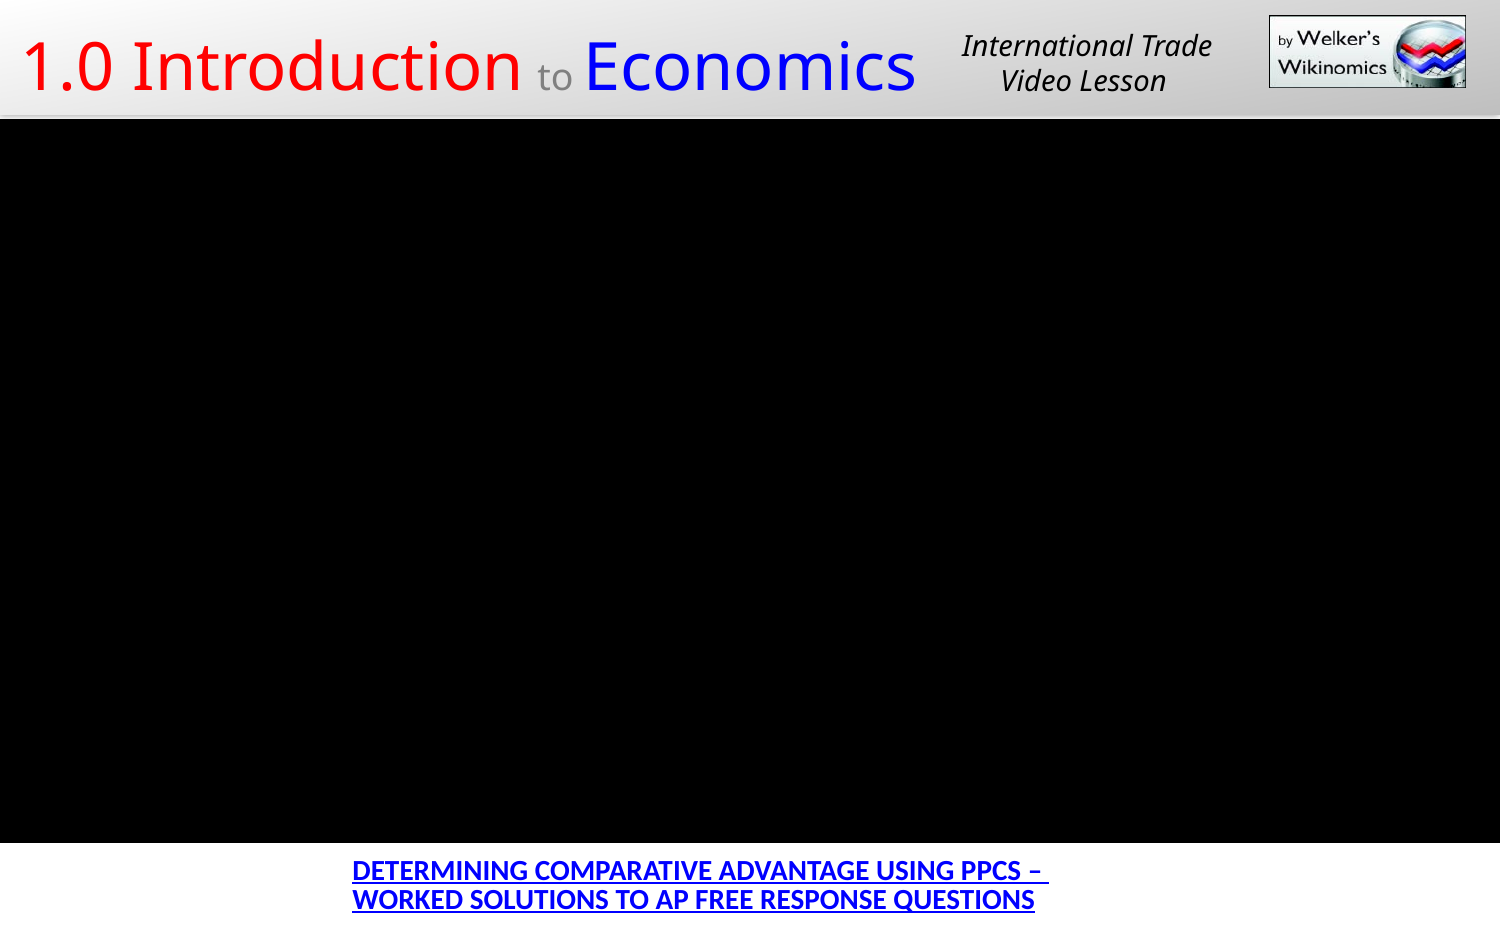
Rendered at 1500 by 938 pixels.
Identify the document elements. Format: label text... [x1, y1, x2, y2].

text_box International Trade Video Lesson [945, 20, 1230, 106]
picture [1269, 15, 1466, 88]
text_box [0, 118, 1500, 844]
text_box DETERMINING COMPARATIVE ADVANTAGE USING PPCS – WORKED SOLUTIONS TO AP FREE RESPONSE QUESTIONS [337, 853, 1088, 894]
